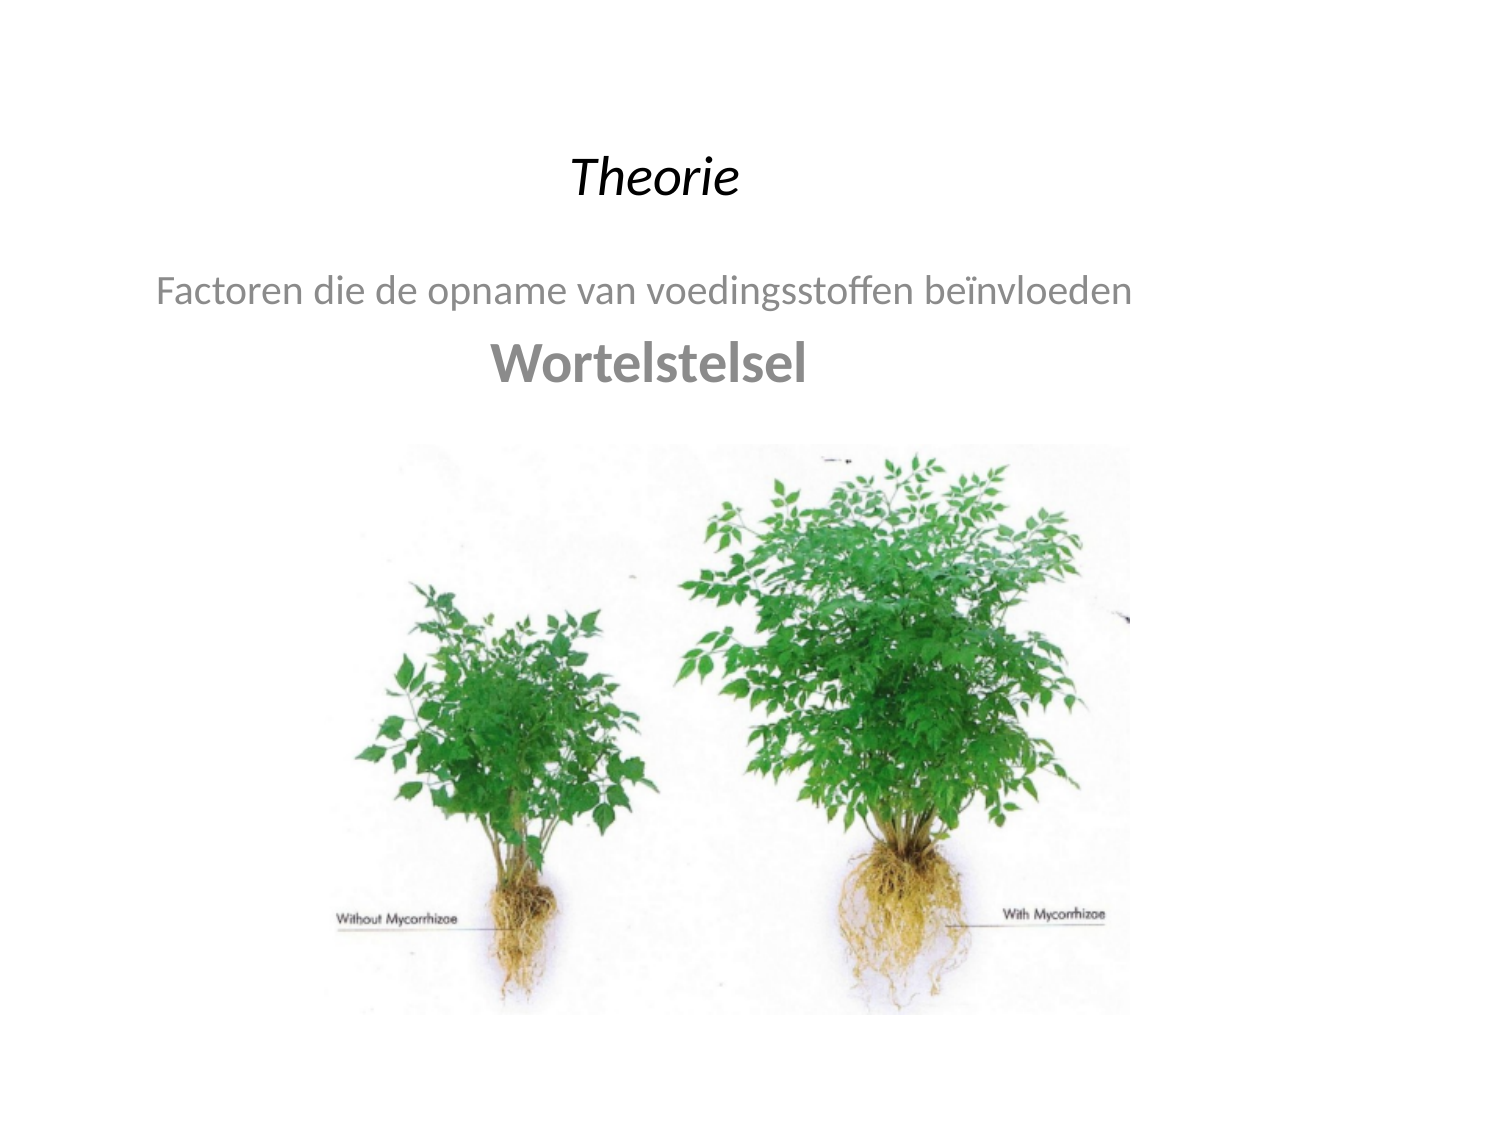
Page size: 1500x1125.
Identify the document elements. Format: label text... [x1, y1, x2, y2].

picture [324, 444, 1130, 1015]
subtitle Factoren die de opname van voedingsstoffen beïnvloeden Wortelstelsel [64, 255, 1235, 882]
title Theorie [112, 101, 1199, 244]
